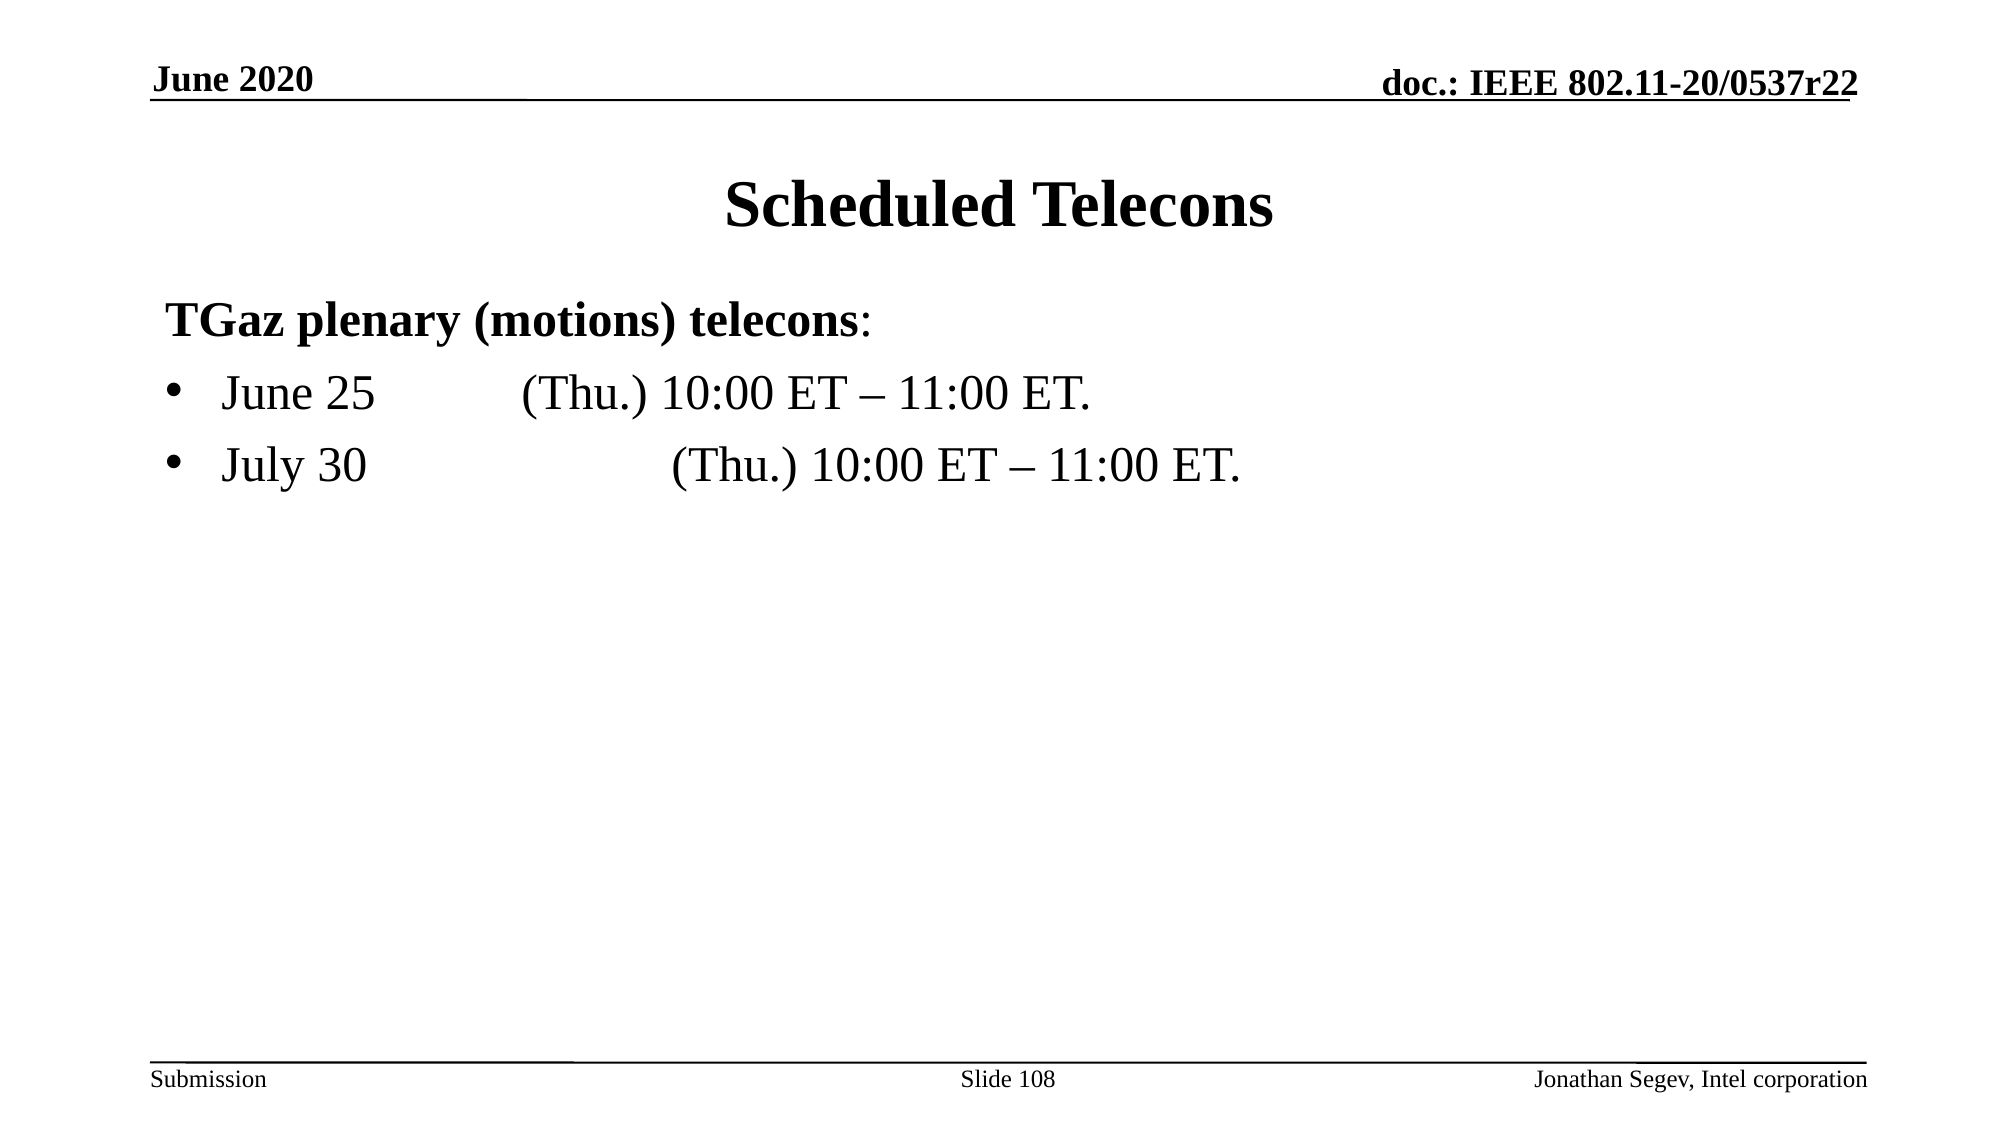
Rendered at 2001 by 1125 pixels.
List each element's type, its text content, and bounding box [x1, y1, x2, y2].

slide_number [152, 54, 563, 100]
slide_number Slide 108 [950, 1061, 1067, 1123]
list TGaz plenary (motions) telecons: June 25 (Thu.) 10:00 ET – 11:00 ET. July 30 (Thu.) 10:00 ET – 11:00 ET. [149, 278, 1850, 670]
title Scheduled Telecons [149, 112, 1850, 278]
footer Jonathan Segev, Intel corporation [1171, 1061, 1869, 1093]
